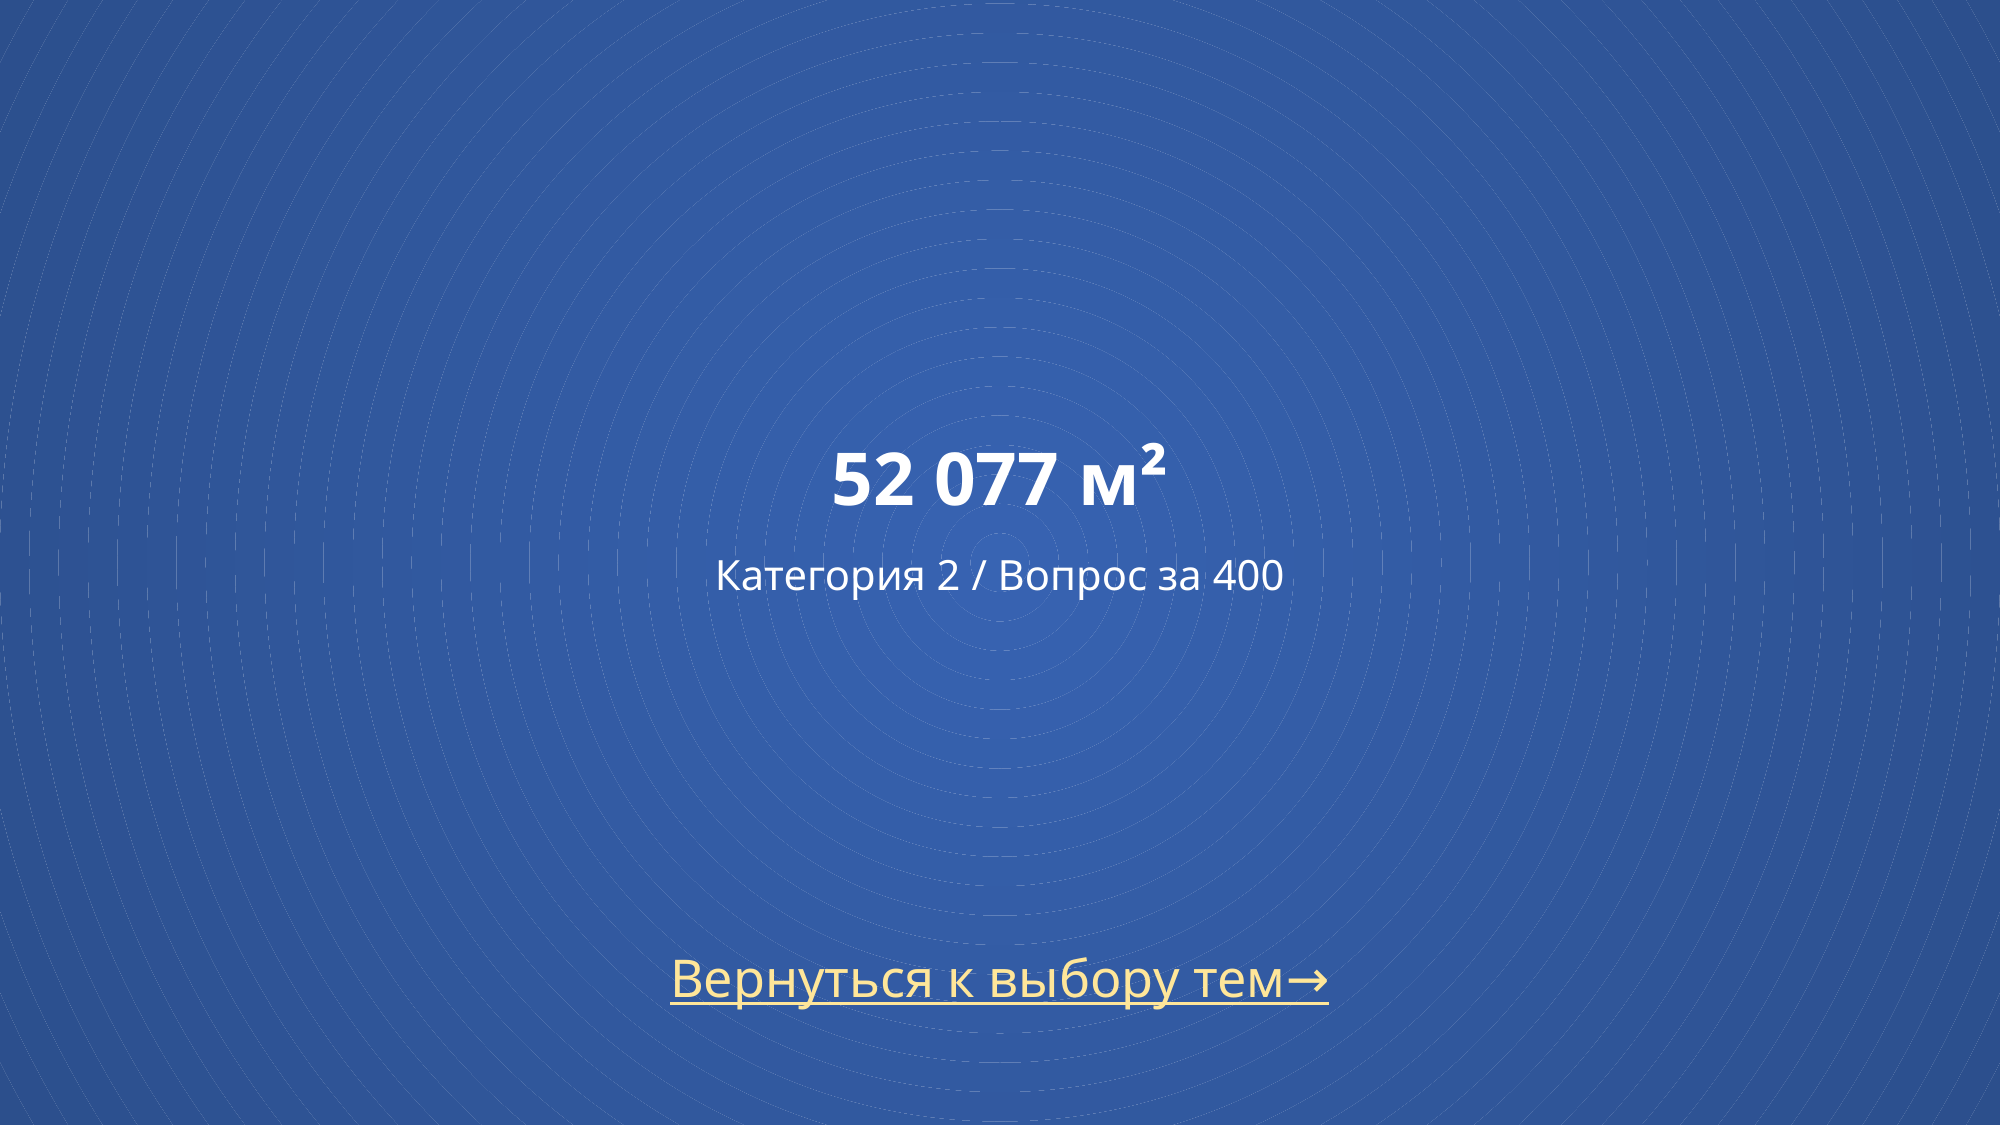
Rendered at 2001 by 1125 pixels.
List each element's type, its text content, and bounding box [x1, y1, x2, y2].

title 52 077 м² Категория 2 / Вопрос за 400 [117, 396, 1883, 646]
text_box Вернуться к выбору тем→ [655, 938, 1345, 1016]
